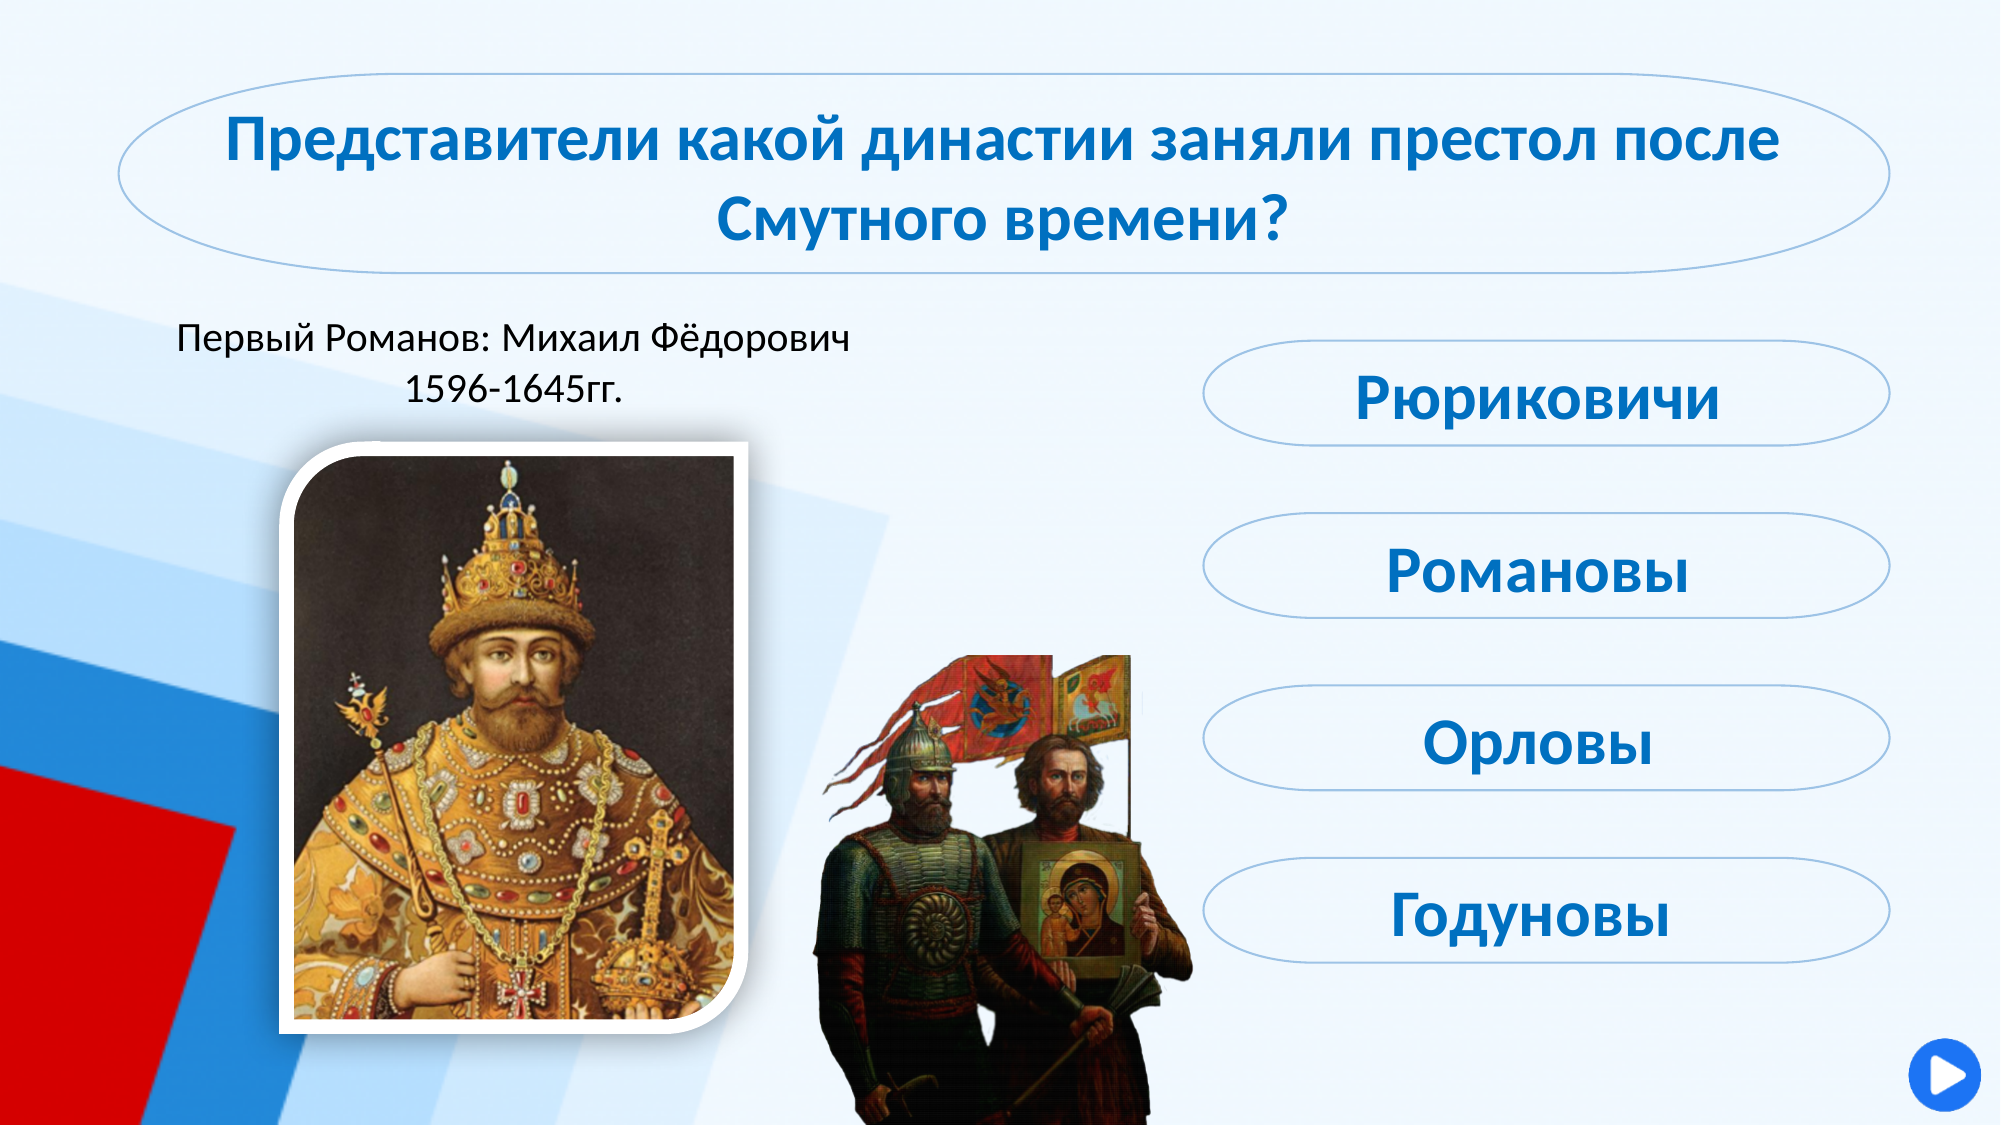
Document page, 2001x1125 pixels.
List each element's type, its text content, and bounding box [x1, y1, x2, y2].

text_box Романовы [1202, 512, 1891, 619]
text_box Орловы [1202, 684, 1891, 792]
text_box Рюриковичи [1202, 339, 1891, 447]
picture [0, 0, 2001, 1125]
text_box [158, 302, 869, 1027]
text_box Представители какой династии заняли престол после Смутного времени? [117, 72, 1891, 275]
text_box Годуновы [1202, 856, 1891, 964]
